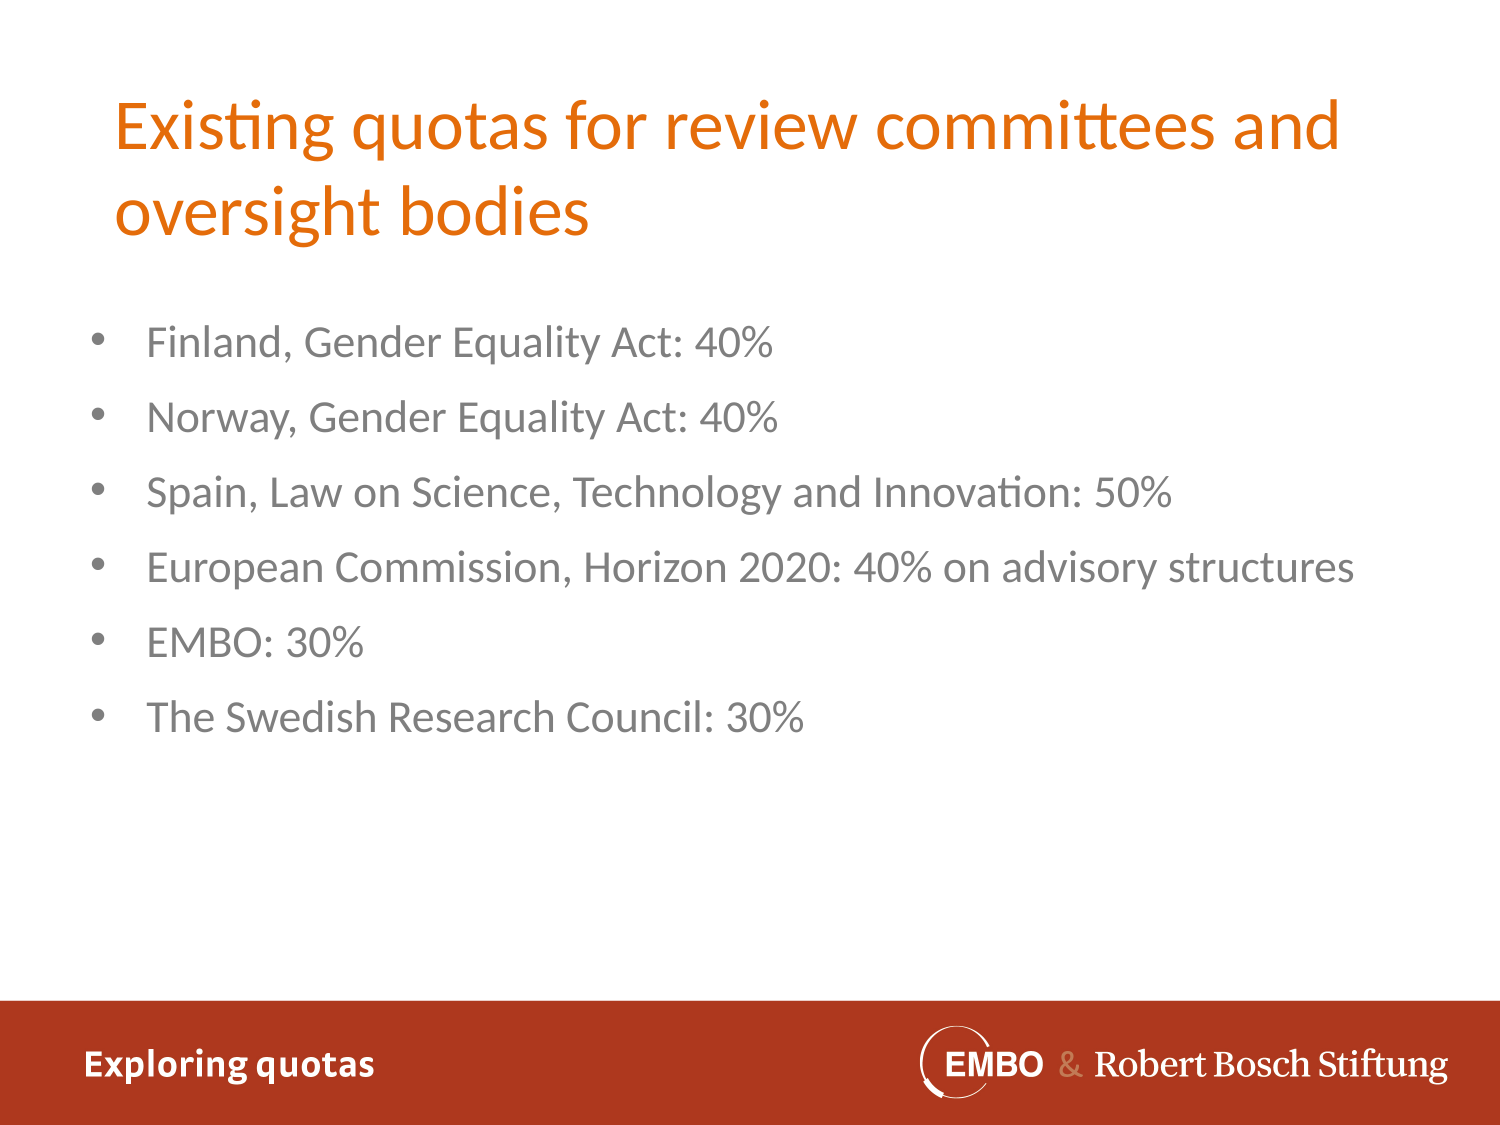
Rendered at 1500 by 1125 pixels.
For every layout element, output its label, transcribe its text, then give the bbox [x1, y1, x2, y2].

list Finland, Gender Equality Act: 40% Norway, Gender Equality Act: 40% Spain, Law on Science, Technology and Innovation: 50% European Commission, Horizon 2020: 40% on advisory structures EMBO: 30% The Swedish Research Council: 30% [75, 292, 1425, 1036]
picture [0, 0, 1500, 1125]
text_box Existing quotas for review committees and oversight bodies [99, 70, 1450, 258]
